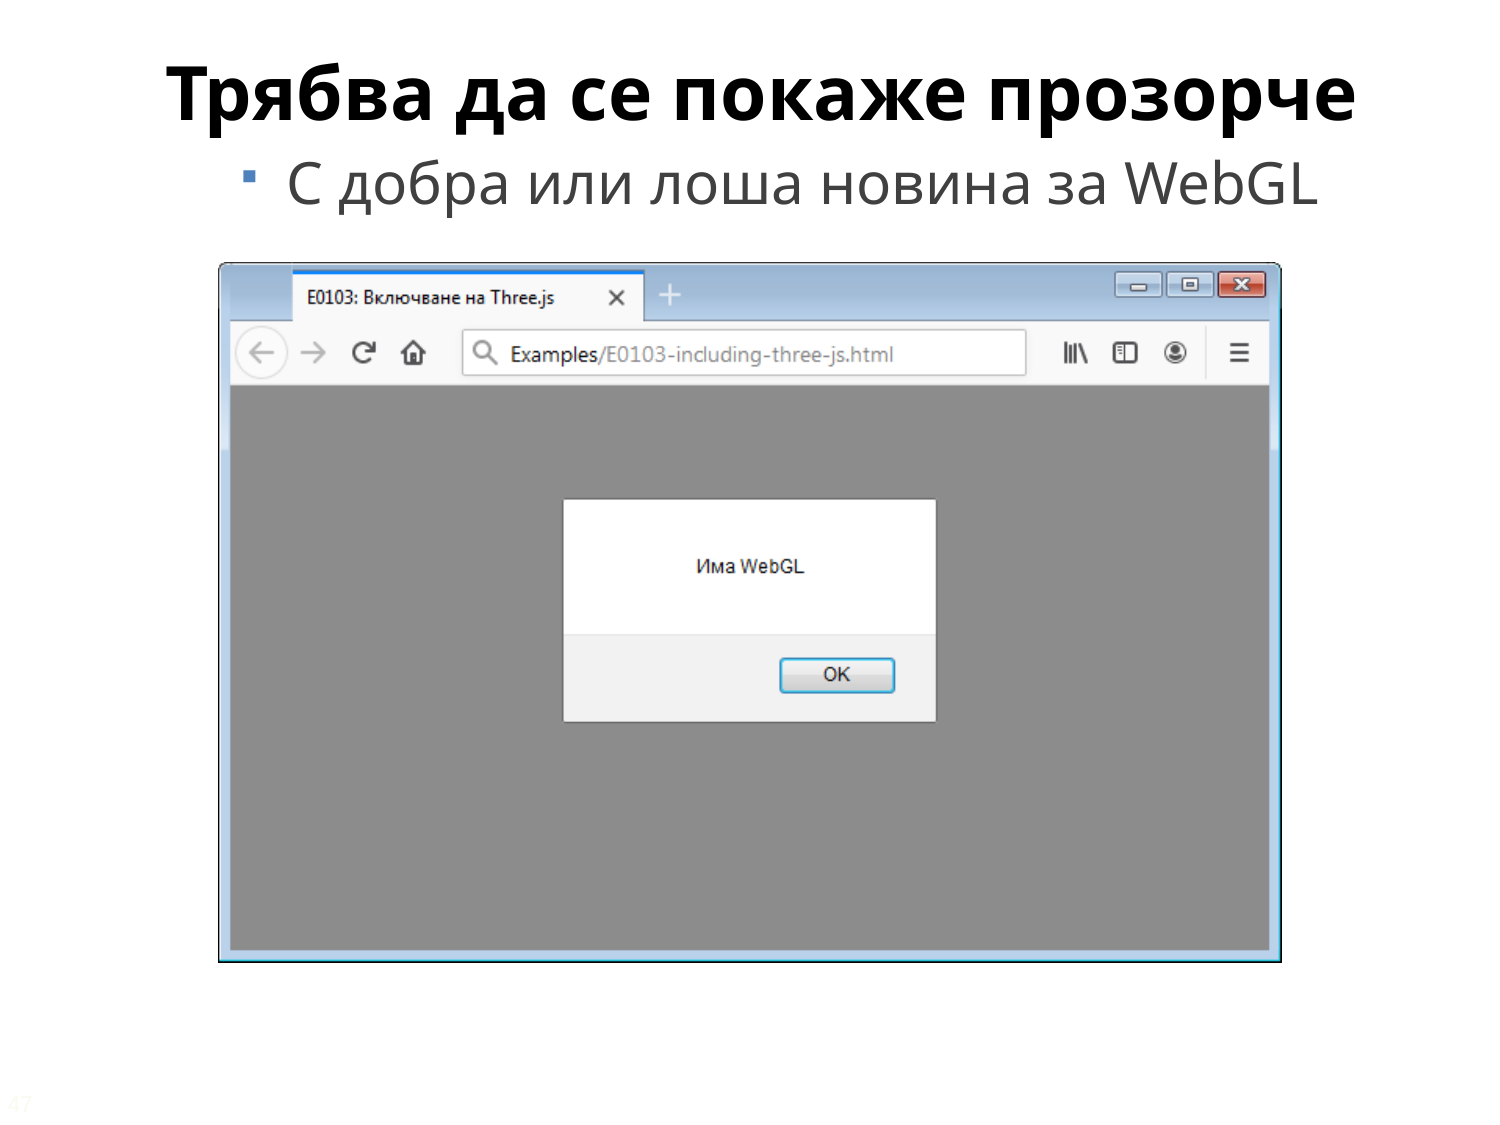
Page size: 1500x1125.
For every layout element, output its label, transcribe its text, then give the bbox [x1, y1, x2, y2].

picture [218, 262, 1282, 963]
list Трябва да се покаже прозорче С добра или лоша новина за WebGL [150, 37, 1488, 1113]
